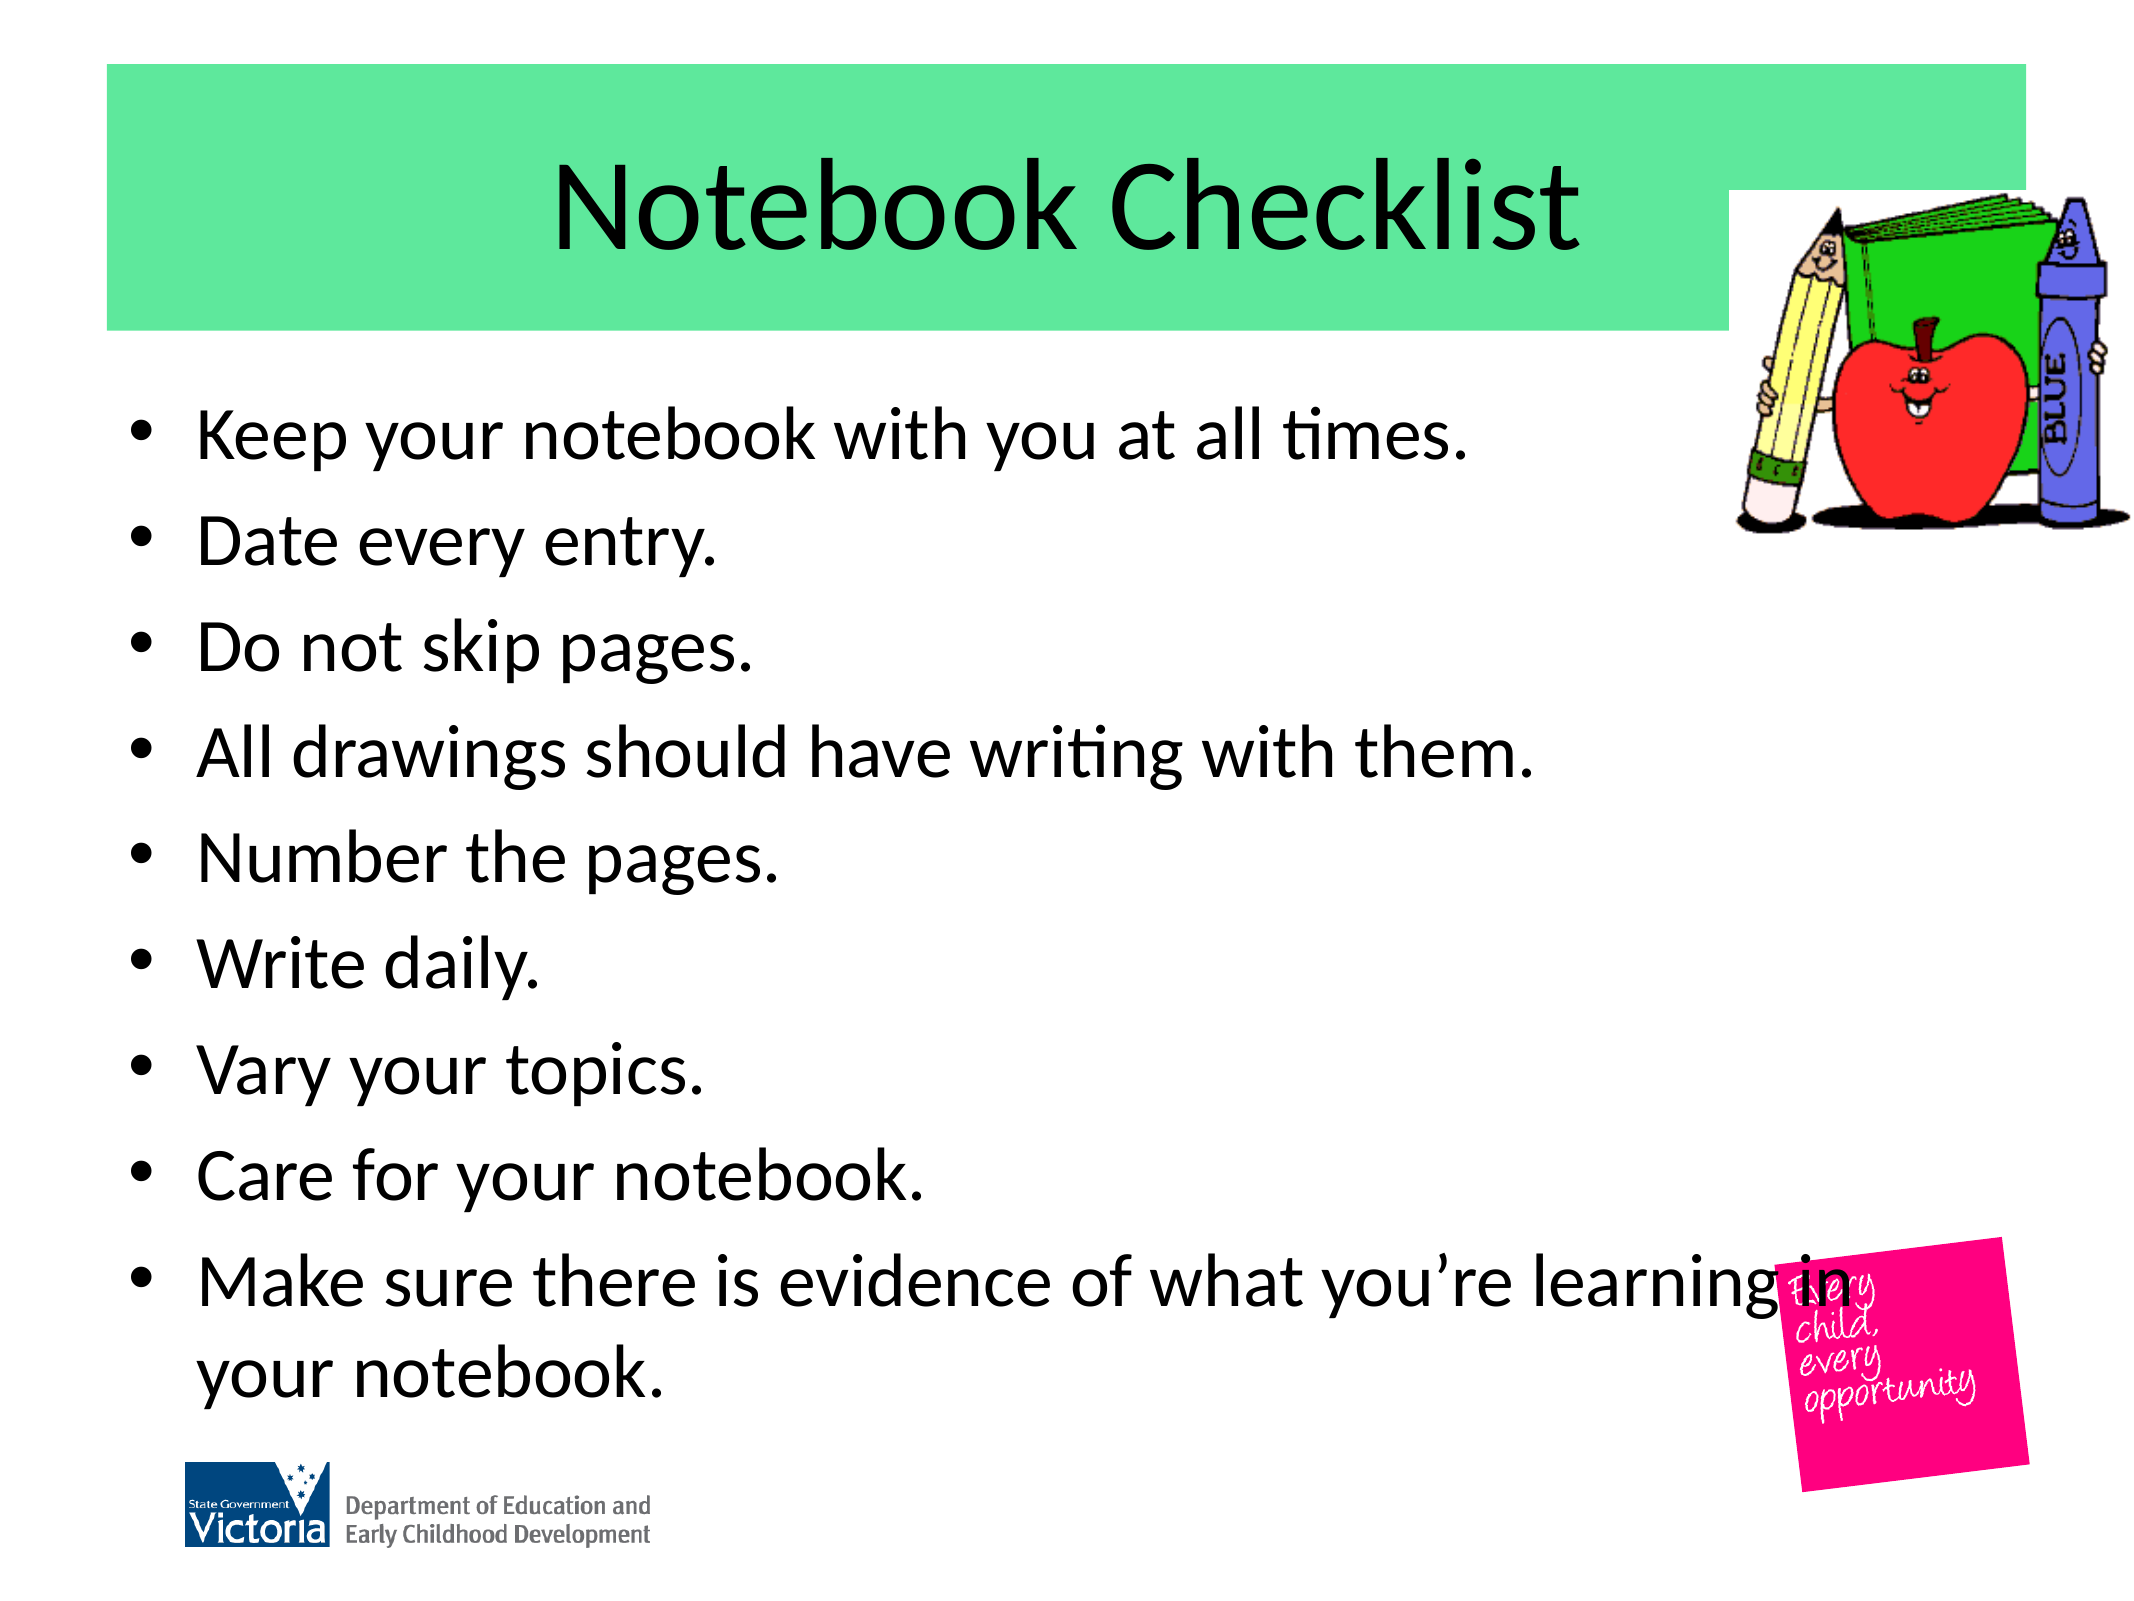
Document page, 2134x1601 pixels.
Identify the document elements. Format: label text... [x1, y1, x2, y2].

picture [1795, 1430, 2030, 1493]
picture [1729, 190, 2134, 541]
list Keep your notebook with you at all times. Date every entry. Do not skip pages. All drawings should have writing with them. Number the pages. Write daily. Vary your topics. Care for your notebook. Make sure there is evidence of what you’re learning in your notebook. [106, 373, 2027, 1430]
title Notebook Checklist [106, 63, 2027, 331]
picture [185, 1462, 650, 1548]
